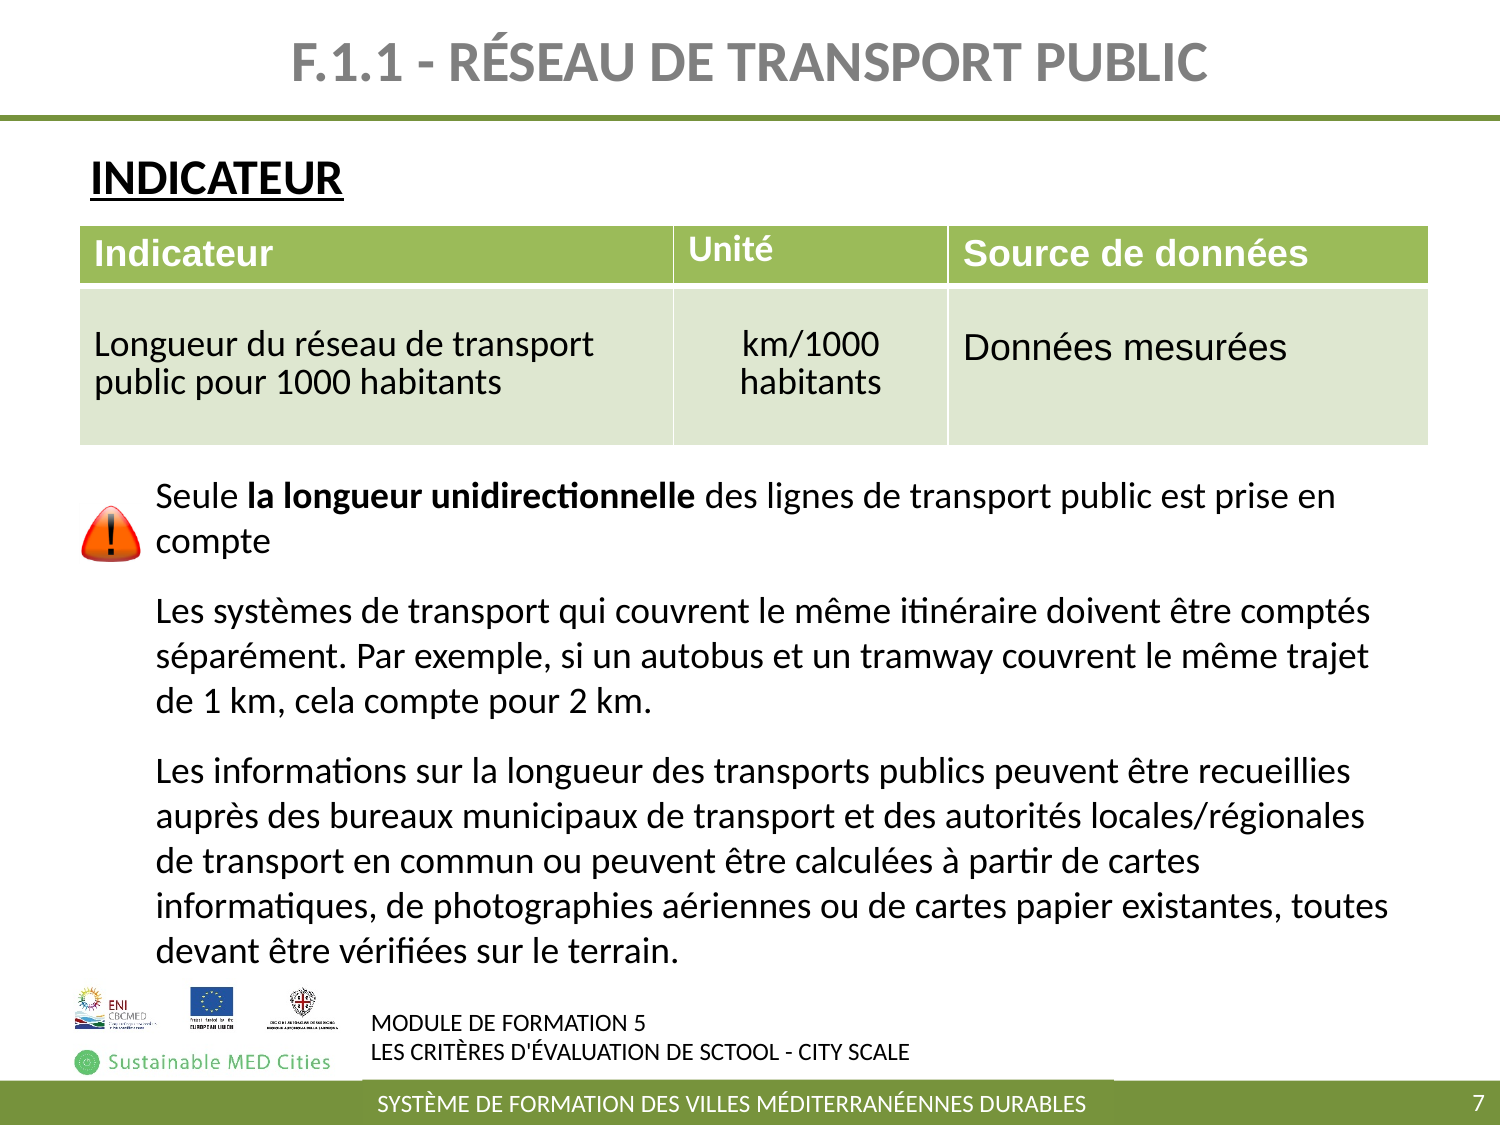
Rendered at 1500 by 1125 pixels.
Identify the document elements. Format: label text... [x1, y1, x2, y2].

text_box SYSTÈME DE FORMATION DES VILLES MÉDITERRANÉENNES DURABLES [362, 1079, 1114, 1125]
table_header Source de données [949, 226, 1428, 283]
picture [78, 503, 142, 565]
text_box Seule la longueur unidirectionnelle des lignes de transport public est prise en compte Les systèmes de transport qui couvrent le même itinéraire doivent être comptés séparément. Par exemple, si un autobus et un tramway couvrent le même trajet de 1 km, cela compte pour 2 km. Les informations sur la longueur des transports publics peuvent être recueillies auprès des bureaux municipaux de transport et des autorités locales/régionales de transport en commun ou peuvent être calculées à partir de cartes informatiques, de photographies aériennes ou de cartes papier existantes, toutes devant être vérifiées sur le terrain. [140, 463, 1423, 979]
table_cell Longueur du réseau de transport public pour 1000 habitants [80, 289, 673, 445]
slide_number ‹#› [1149, 1078, 1500, 1125]
table_header Unité [674, 226, 947, 283]
list INDICATEUR [75, 136, 1425, 237]
table_cell Données mesurées [949, 289, 1428, 445]
title F.1.1 - RÉSEAU DE TRANSPORT PUBLIC [0, 0, 1500, 117]
table_cell km/1000 habitants [674, 289, 947, 445]
table_header Indicateur [80, 226, 673, 283]
picture [62, 978, 356, 1080]
